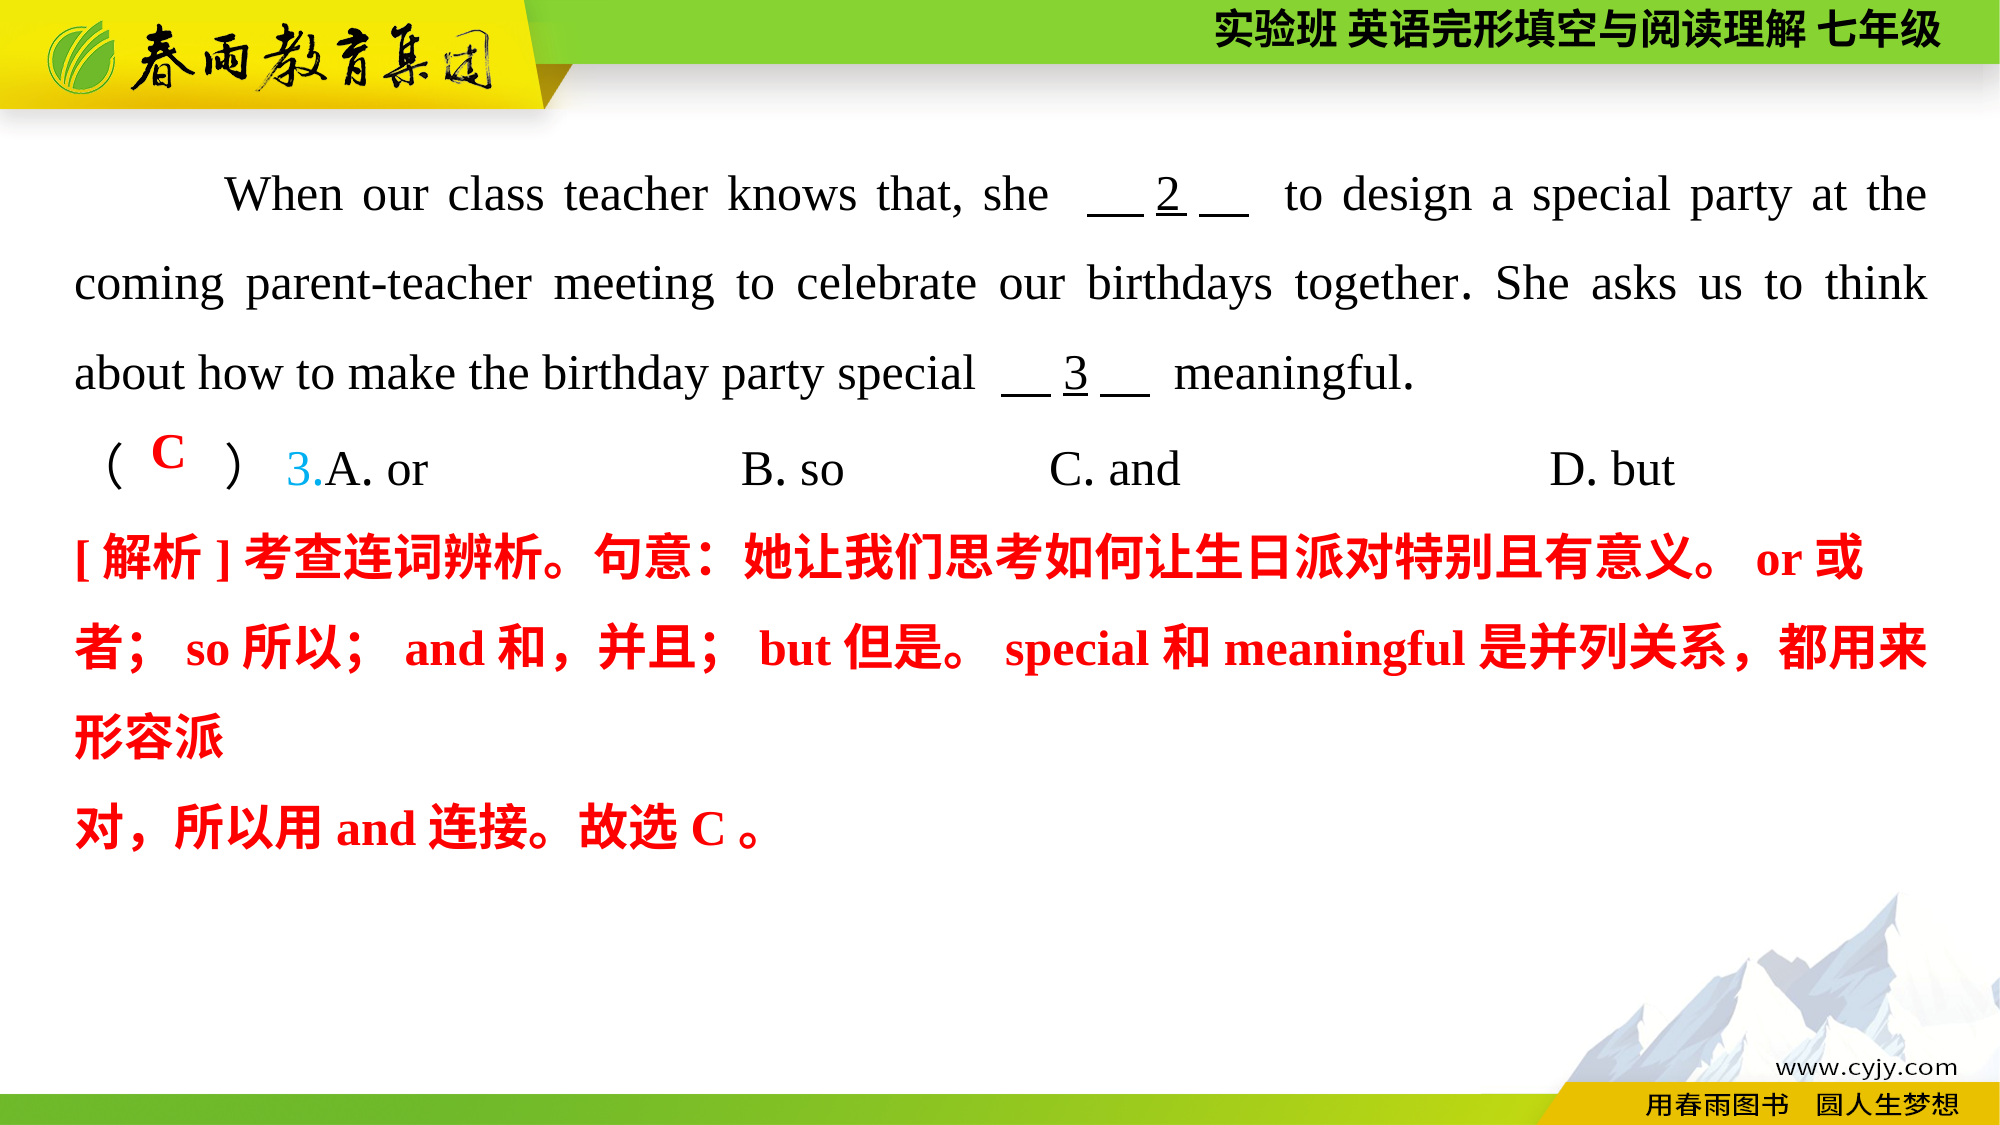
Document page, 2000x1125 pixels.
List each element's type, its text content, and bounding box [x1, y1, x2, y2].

list When our class teacher knows that, she 2 to design a special party at the coming parent-teacher meeting to celebrate our birthdays together. She asks us to think about how to make the birthday party special 3 meaningful. [59, 122, 1944, 397]
text_box （ ）3.A. or B. so C. and D. but [59, 397, 1944, 487]
picture [0, 0, 2000, 1125]
text_box [解析]考查连词辨析。句意：她让我们思考如何让生日派对特别且有意义。or或者；so所以；and和，并且；but但是。special和meaningful是并列关系，都用来形容派 对，所以用and连接。故选C。 [59, 487, 1944, 863]
text_box C [135, 410, 202, 486]
